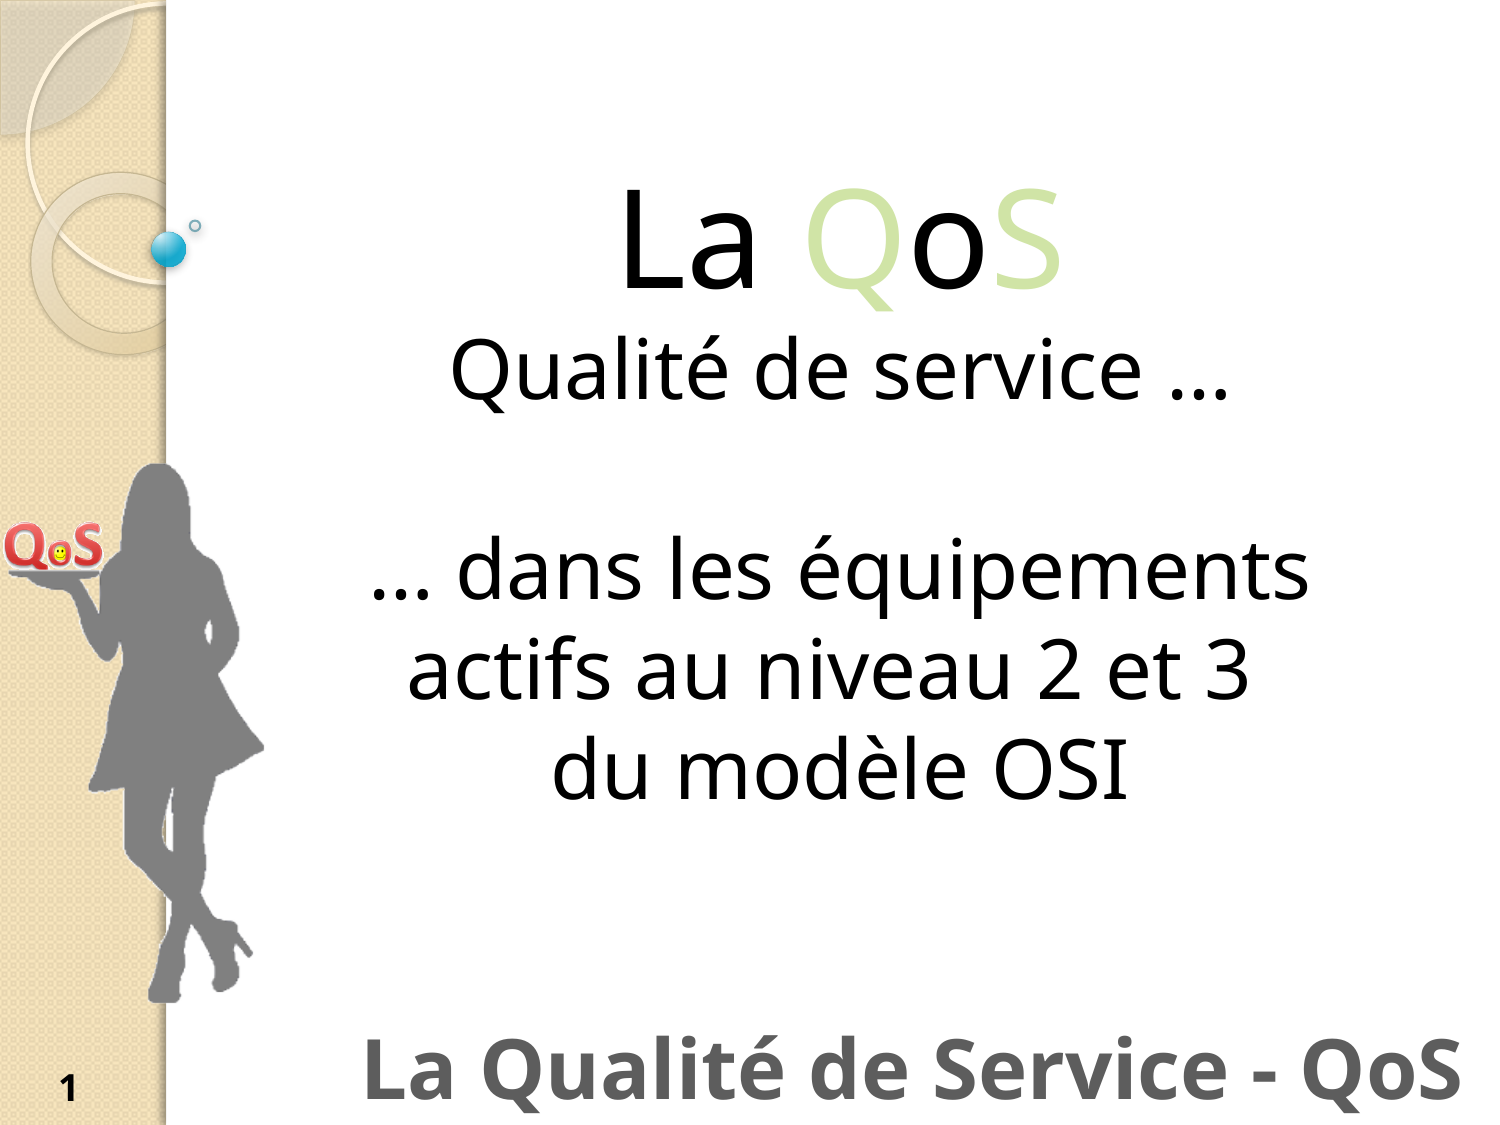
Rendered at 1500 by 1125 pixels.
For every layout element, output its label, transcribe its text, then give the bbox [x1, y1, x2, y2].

text_box La QoS Qualité de service … … dans les équipements actifs au niveau 2 et 3 du modèle OSI [353, 143, 1328, 824]
picture [2, 462, 266, 1005]
